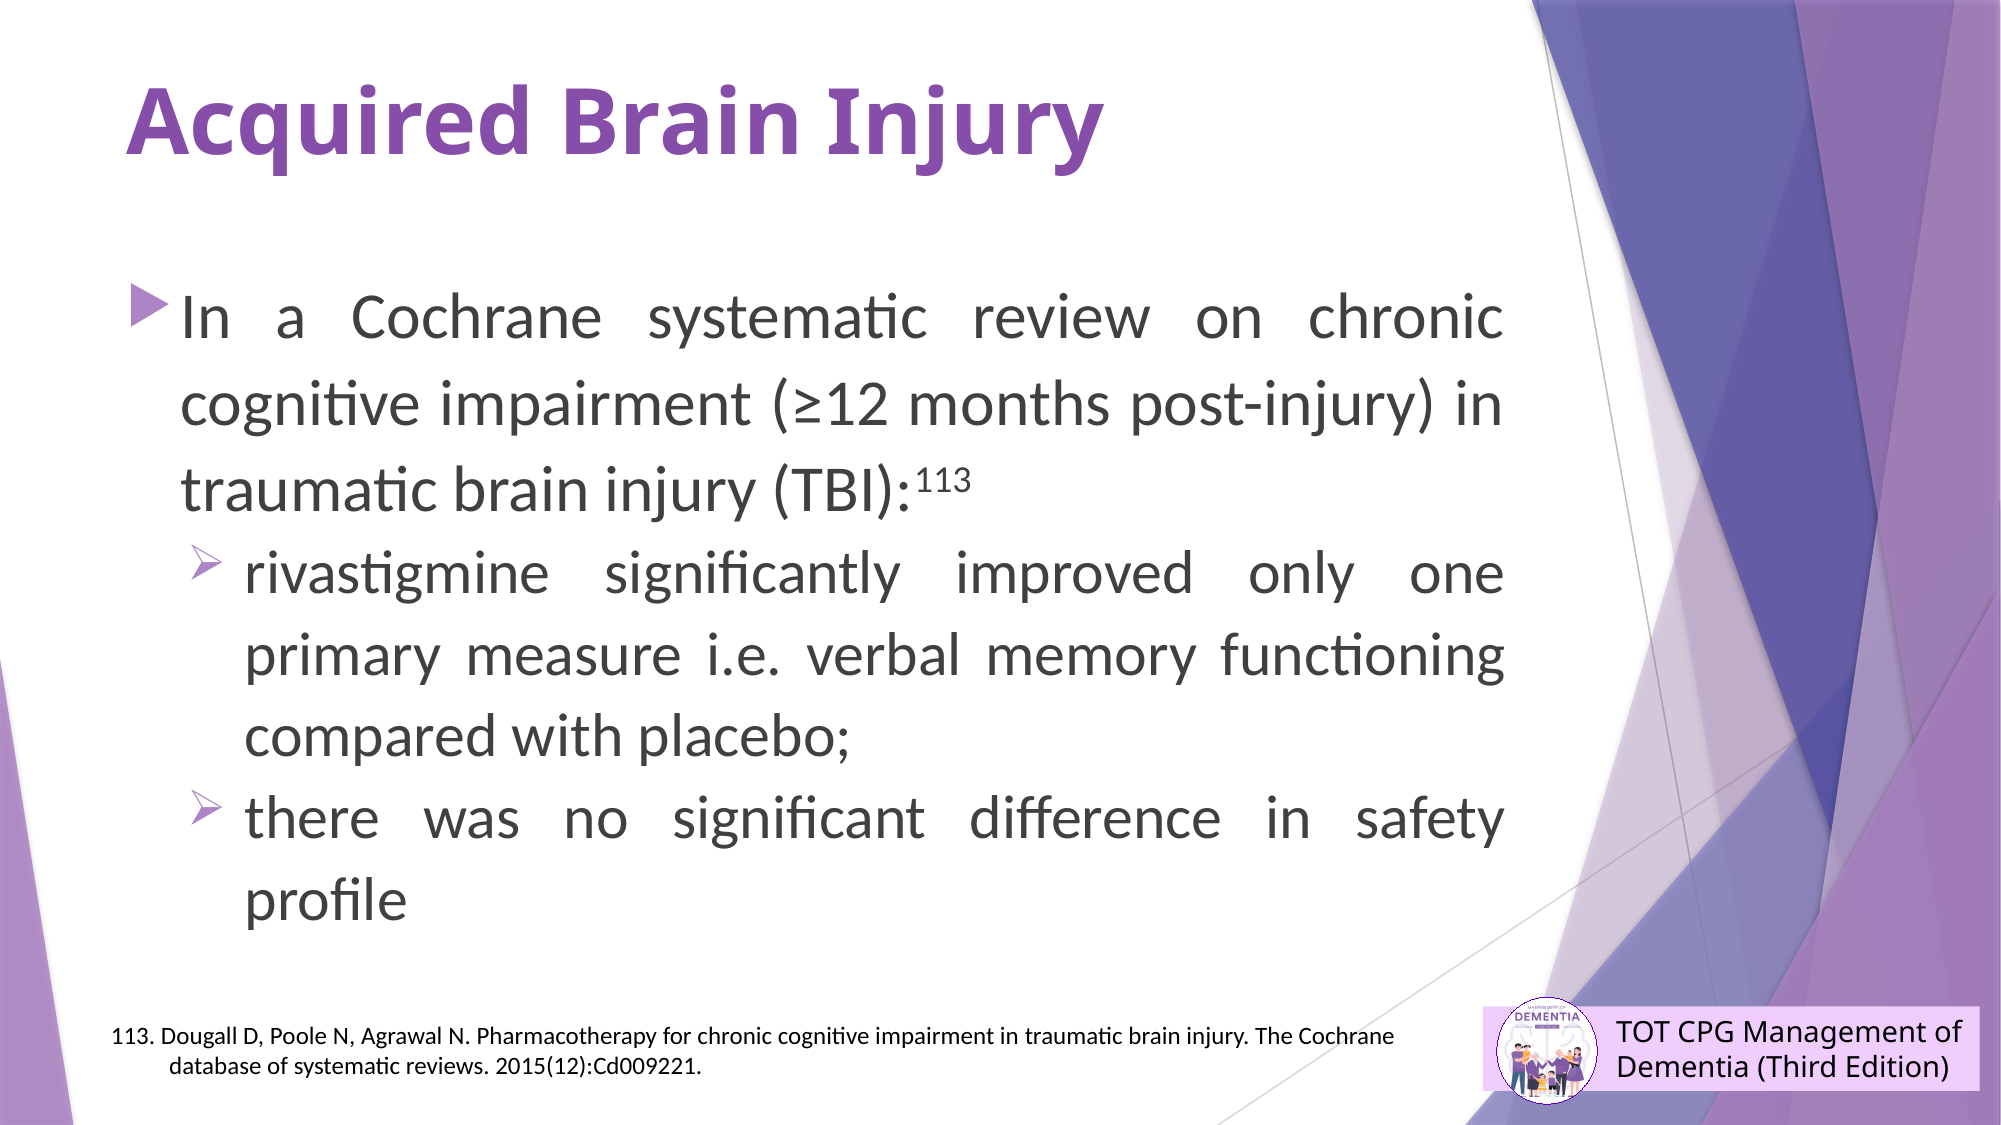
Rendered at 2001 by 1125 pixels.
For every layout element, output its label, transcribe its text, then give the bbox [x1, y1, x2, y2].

list In a Cochrane systematic review on chronic cognitive impairment (≥12 months post-injury) in traumatic brain injury (TBI):113 rivastigmine significantly improved only one primary measure i.e. verbal memory functioning compared with placebo; there was no significant difference in safety profile [111, 257, 1522, 945]
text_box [1482, 996, 1981, 1105]
text_box 113. Dougall D, Poole N, Agrawal N. Pharmacotherapy for chronic cognitive impairment in traumatic brain injury. The Cochrane database of systematic reviews. 2015(12):Cd009221. [96, 1012, 1413, 1087]
title Acquired Brain Injury [111, 55, 1522, 257]
